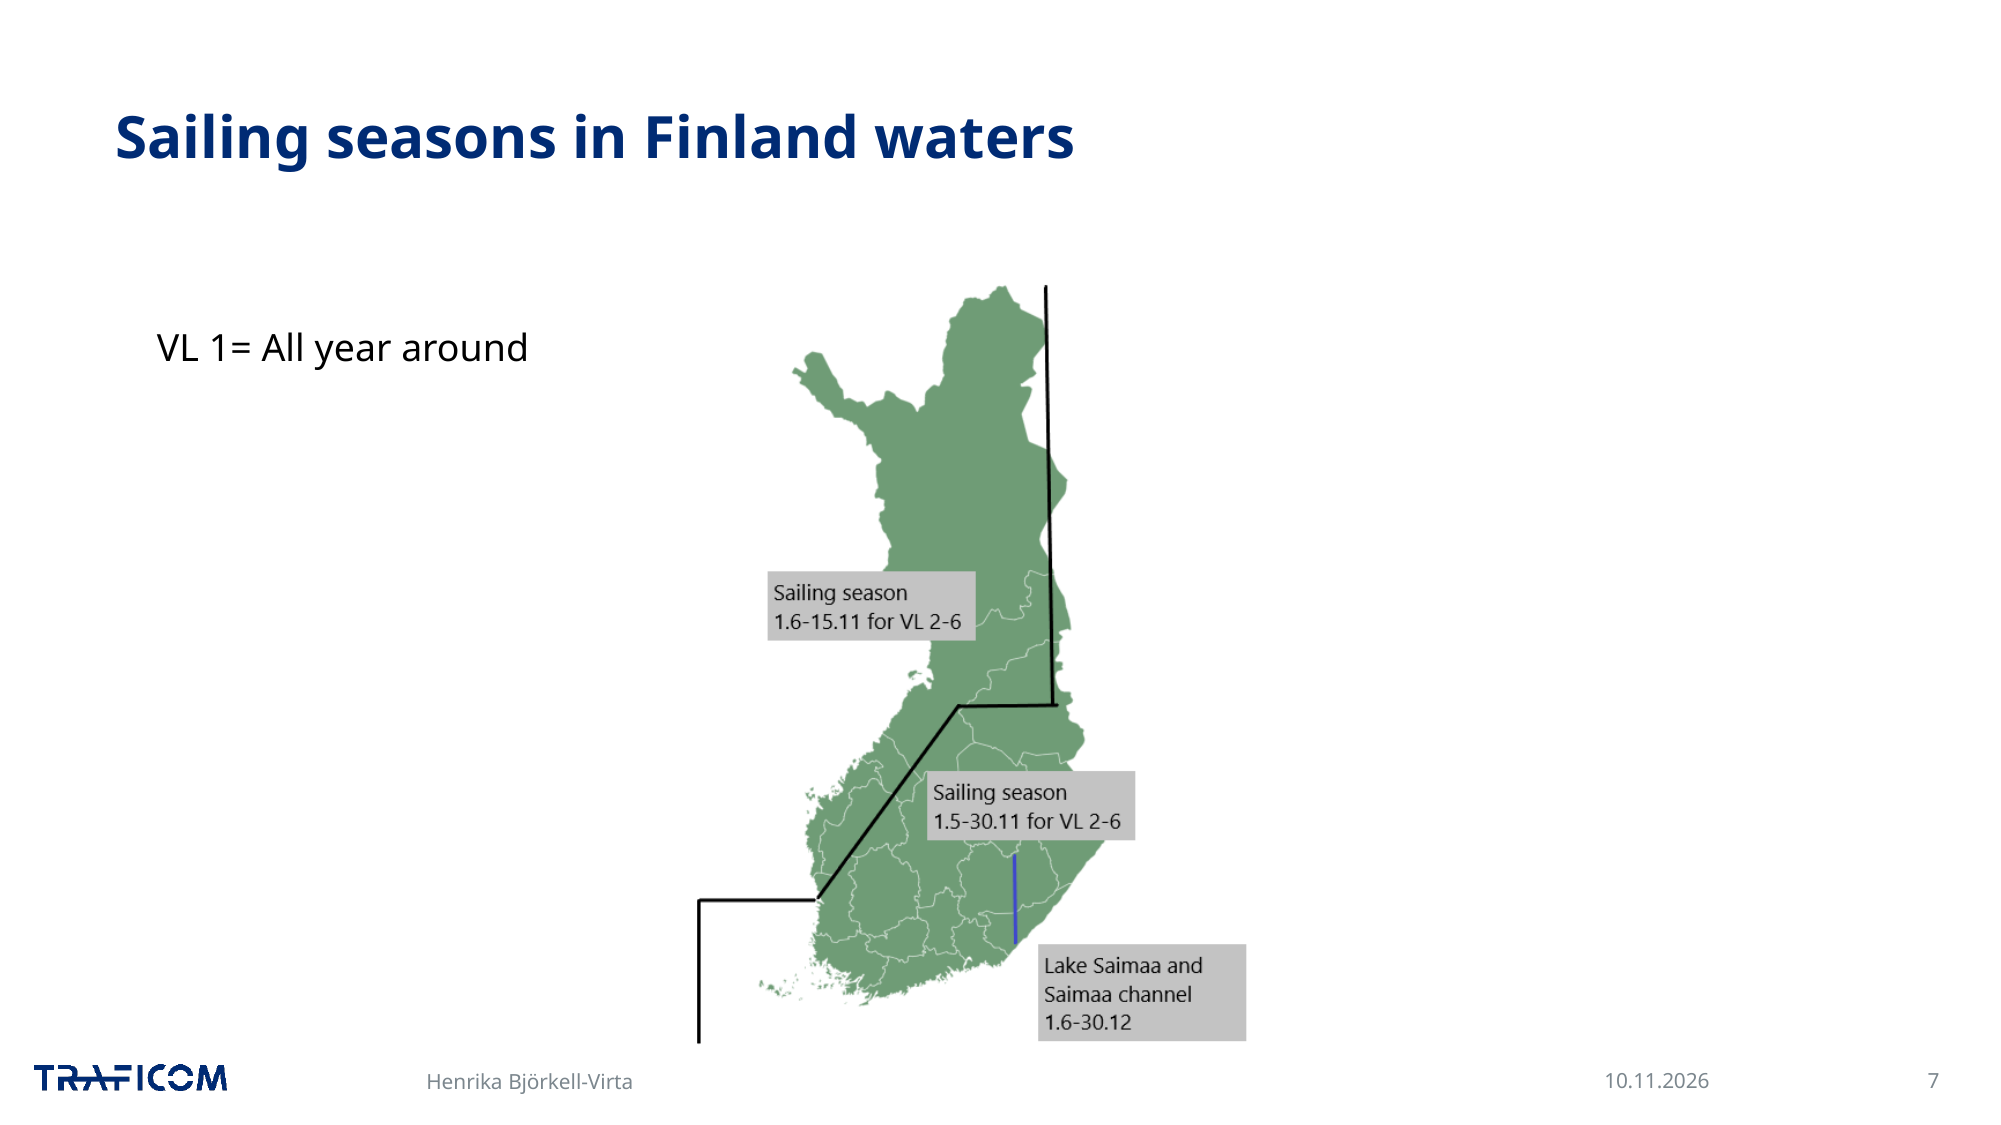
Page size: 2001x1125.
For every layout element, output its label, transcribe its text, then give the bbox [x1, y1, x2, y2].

picture [555, 232, 1251, 1048]
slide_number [1503, 1060, 1811, 1103]
slide_number 7 [1854, 1060, 1955, 1103]
picture [34, 1064, 227, 1091]
text_box VL 1= All year around [142, 316, 545, 377]
title Sailing seasons in Finland waters [100, 100, 1864, 283]
footer Henrika Björkell-Virta [411, 1060, 1000, 1103]
